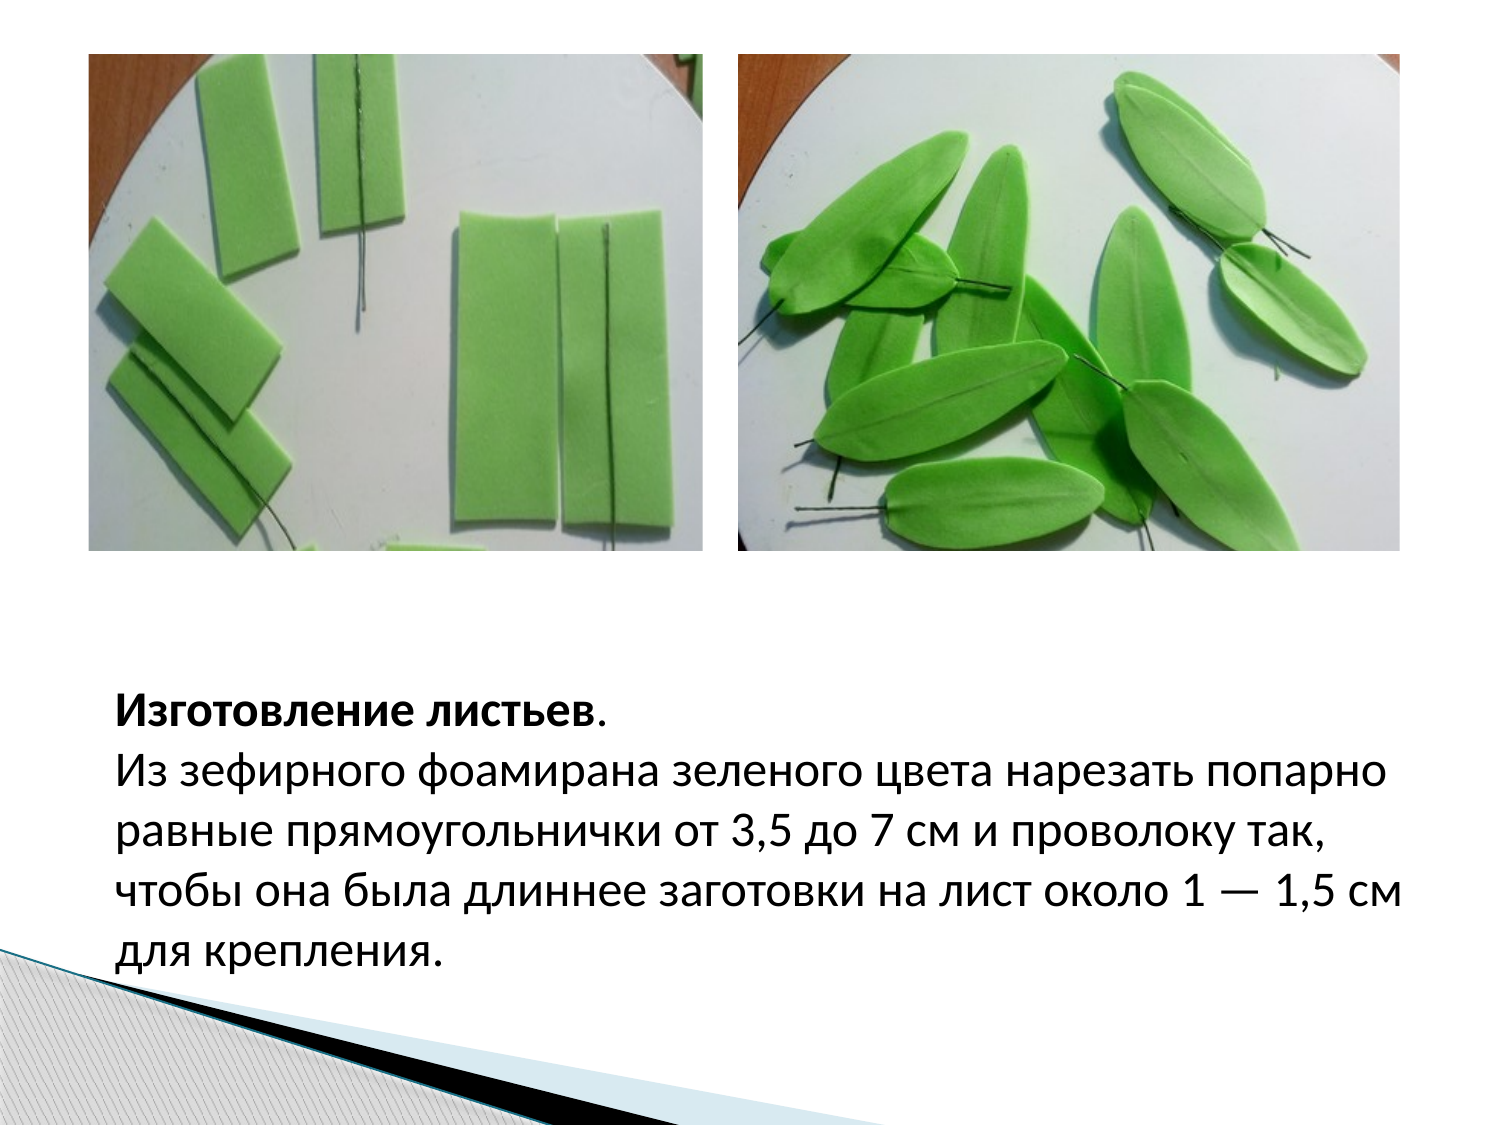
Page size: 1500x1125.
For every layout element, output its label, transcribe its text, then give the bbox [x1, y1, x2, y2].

picture [88, 54, 703, 551]
text_box Изготовление листьев. Из зефирного фоамирана зеленого цвета нарезать попарно равные прямоугольнички от 3,5 до 7 см и проволоку так, чтобы она была длиннее заготовки на лист около 1 — 1,5 см для крепления. [100, 668, 1424, 1119]
picture [737, 54, 1400, 551]
